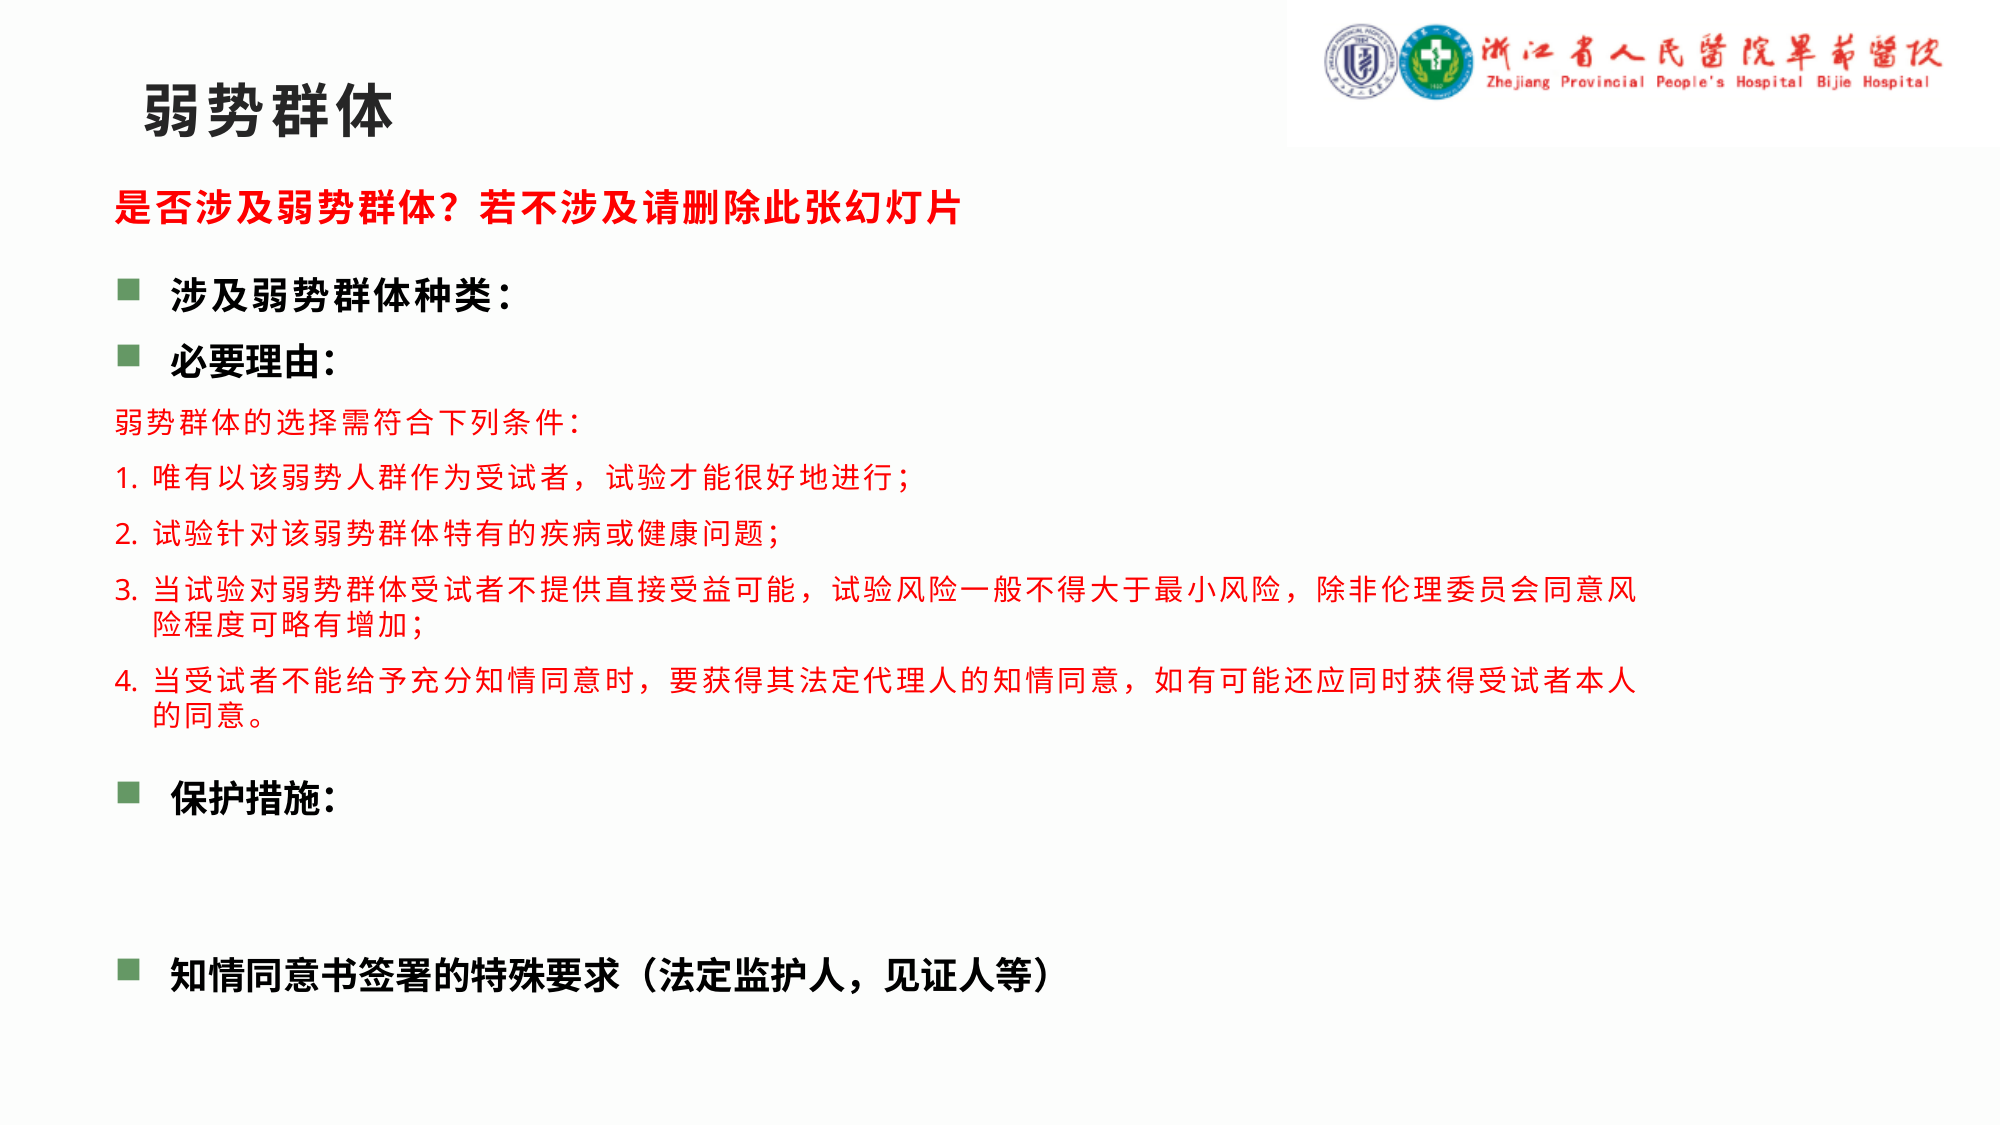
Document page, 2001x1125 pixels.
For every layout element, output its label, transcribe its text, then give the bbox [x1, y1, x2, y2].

picture [1287, 0, 2000, 147]
text_box 是否涉及弱势群体？若不涉及请删除此张幻灯片 涉及弱势群体种类： 必要理由： 弱势群体的选择需符合下列条件： 唯有以该弱势人群作为受试者，试验才能很好地进行； 试验针对该弱势群体特有的疾病或健康问题； 当试验对弱势群体受试者不提供直接受益可能，试验风险一般不得大于最小风险，除非伦理委员会同意风险程度可略有增加； 当受试者不能给予充分知情同意时，要获得其法定代理人的知情同意，如有可能还应同时获得受试者本人的同意。 保护措施： 知情同意书签署的特殊要求（法定监护人，见证人等） [99, 154, 1688, 1125]
text_box 弱势群体 [127, 32, 963, 186]
